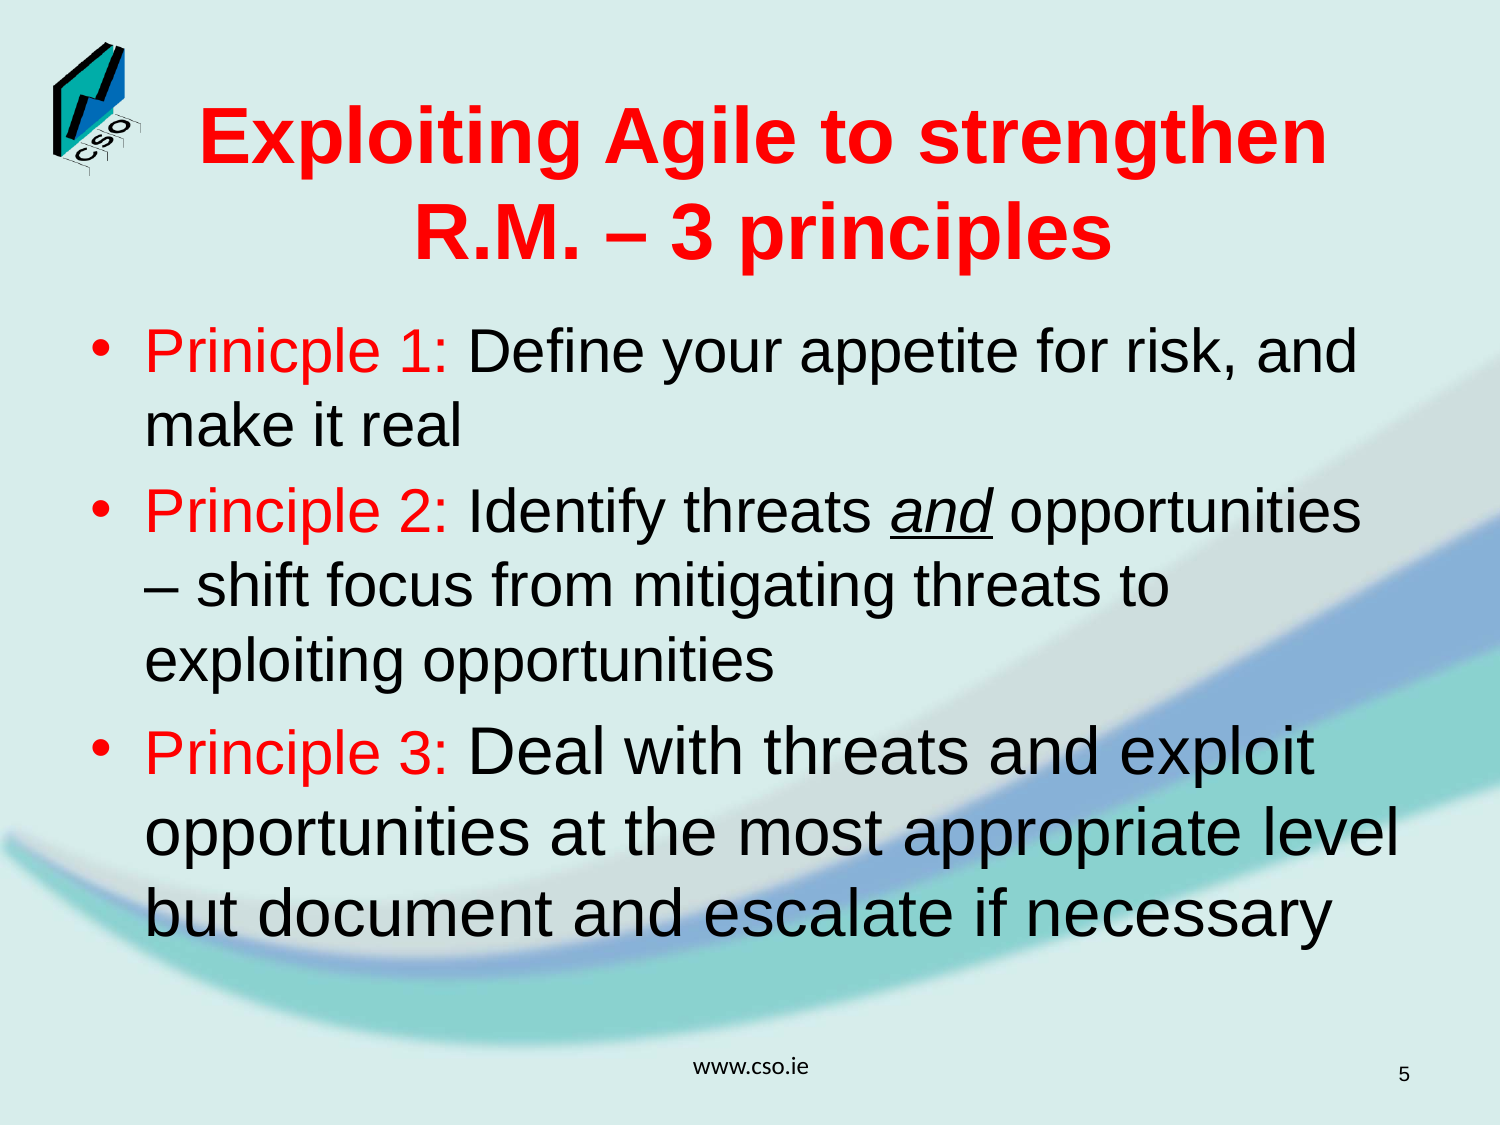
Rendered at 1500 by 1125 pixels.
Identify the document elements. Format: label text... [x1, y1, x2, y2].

list Prinicple 1: Define your appetite for risk, and make it real Principle 2: Identify threats and opportunities – shift focus from mitigating threats to exploiting opportunities Principle 3: Deal with threats and exploit opportunities at the most appropriate level but document and escalate if necessary [75, 302, 1425, 1035]
footer www.cso.ie [513, 1035, 989, 1095]
title Exploiting Agile to strengthen R.M. – 3 principles [140, 45, 1388, 302]
picture [0, 0, 1500, 1125]
slide_number 5 [1074, 1042, 1425, 1103]
